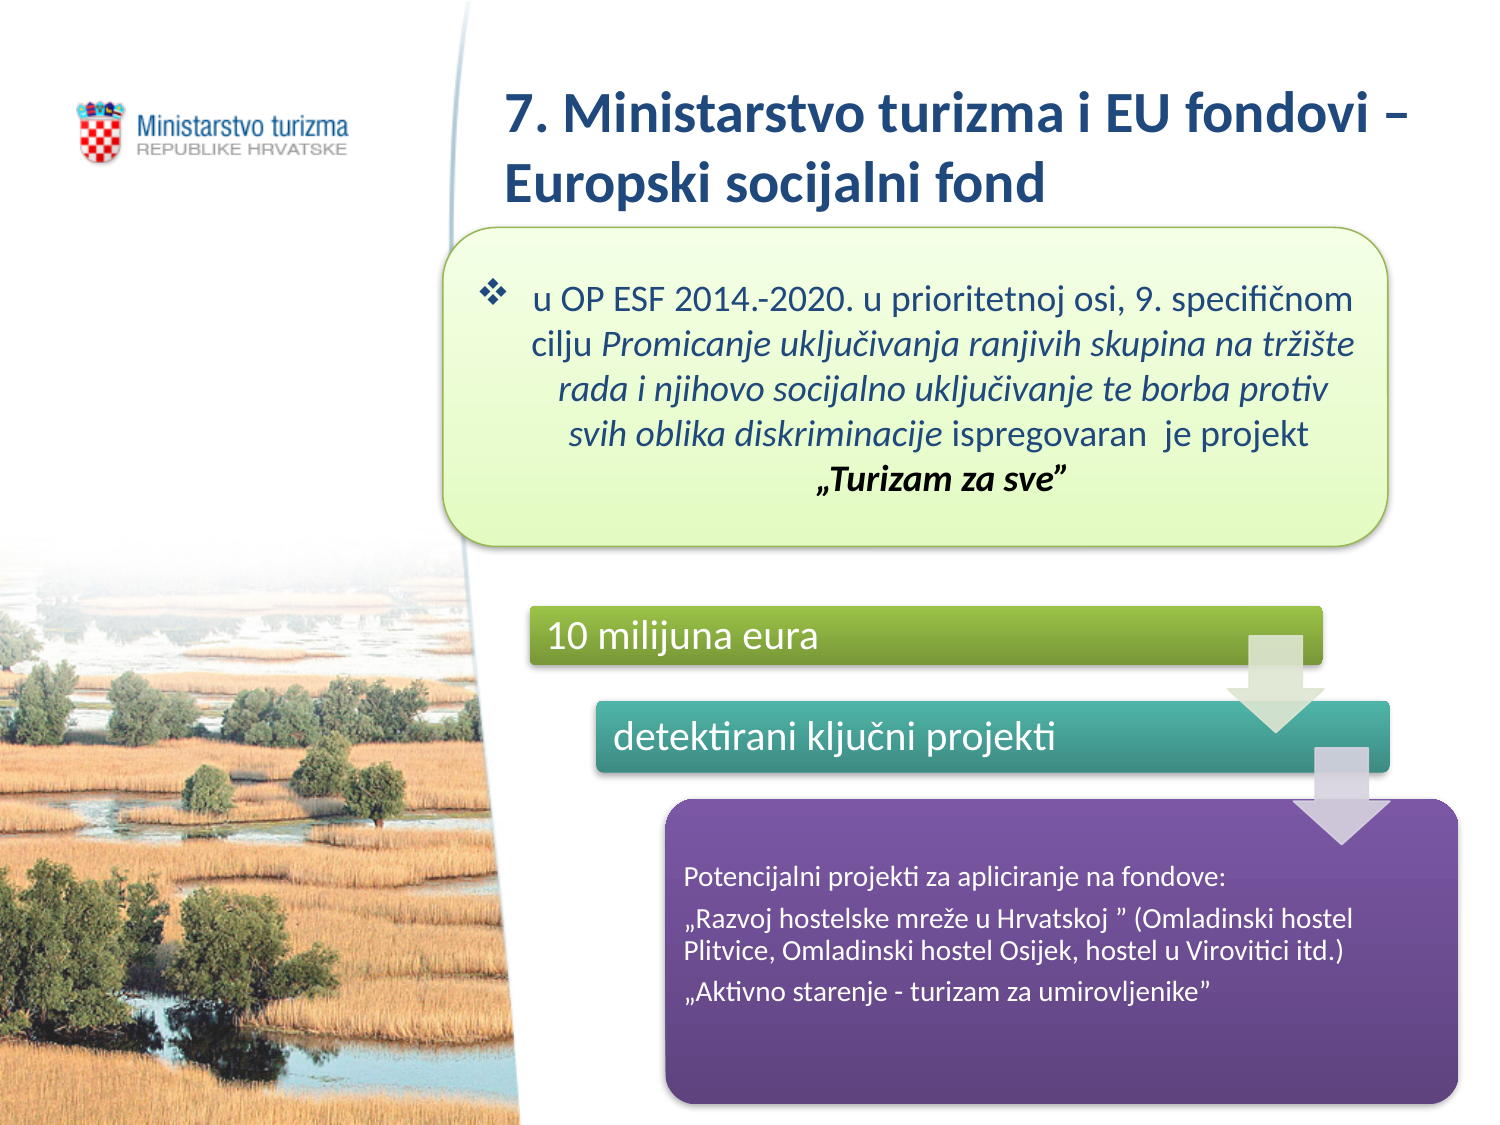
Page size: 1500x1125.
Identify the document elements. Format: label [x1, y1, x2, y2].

picture [0, 0, 1500, 1125]
text_box [529, 597, 1464, 1095]
